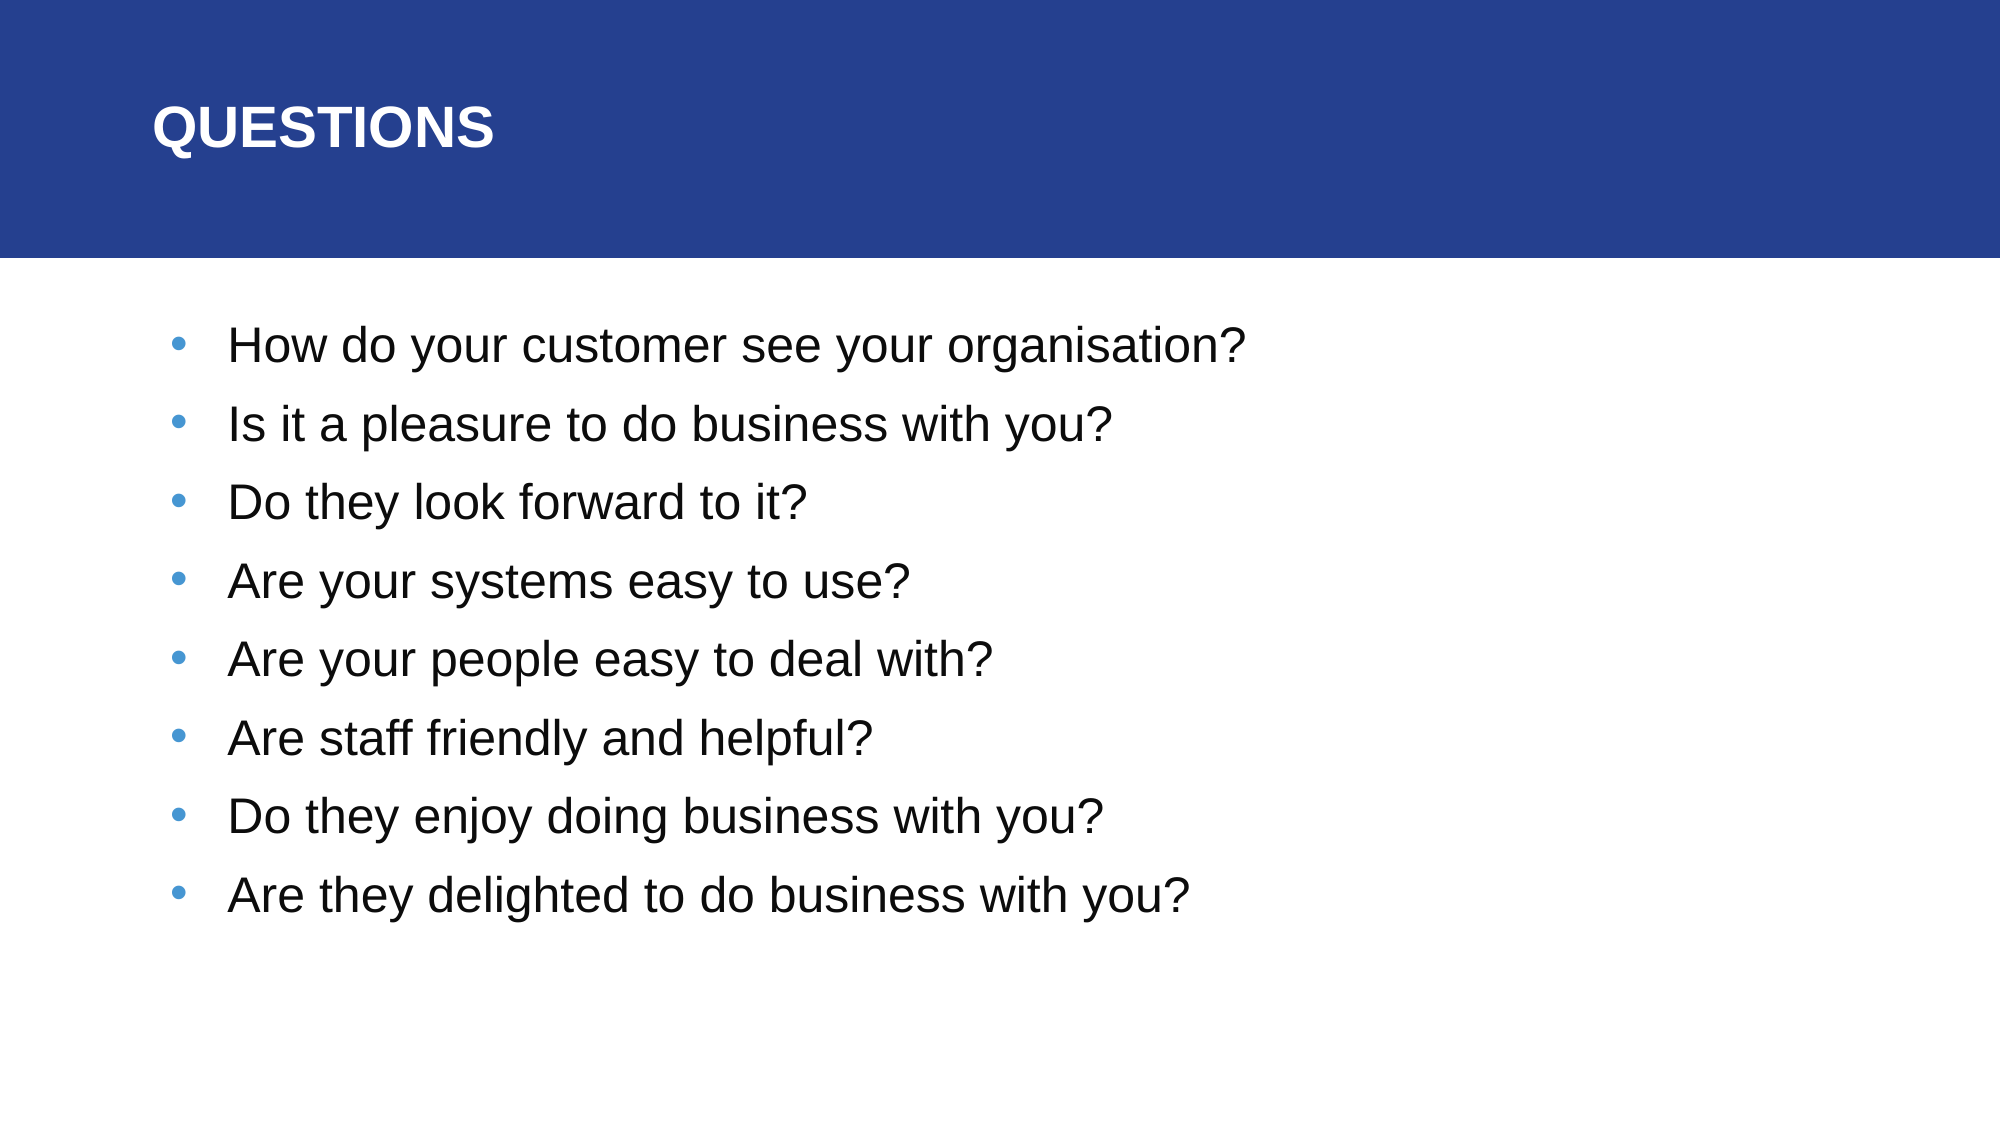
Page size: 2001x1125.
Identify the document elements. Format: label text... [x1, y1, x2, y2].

list How do your customer see your organisation? Is it a pleasure to do business with you? Do they look forward to it? Are your systems easy to use? Are your people easy to deal with? Are staff friendly and helpful? Do they enjoy doing business with you? Are they delighted to do business with you? [137, 299, 1863, 1025]
title QUESTIONS [137, 20, 1863, 238]
